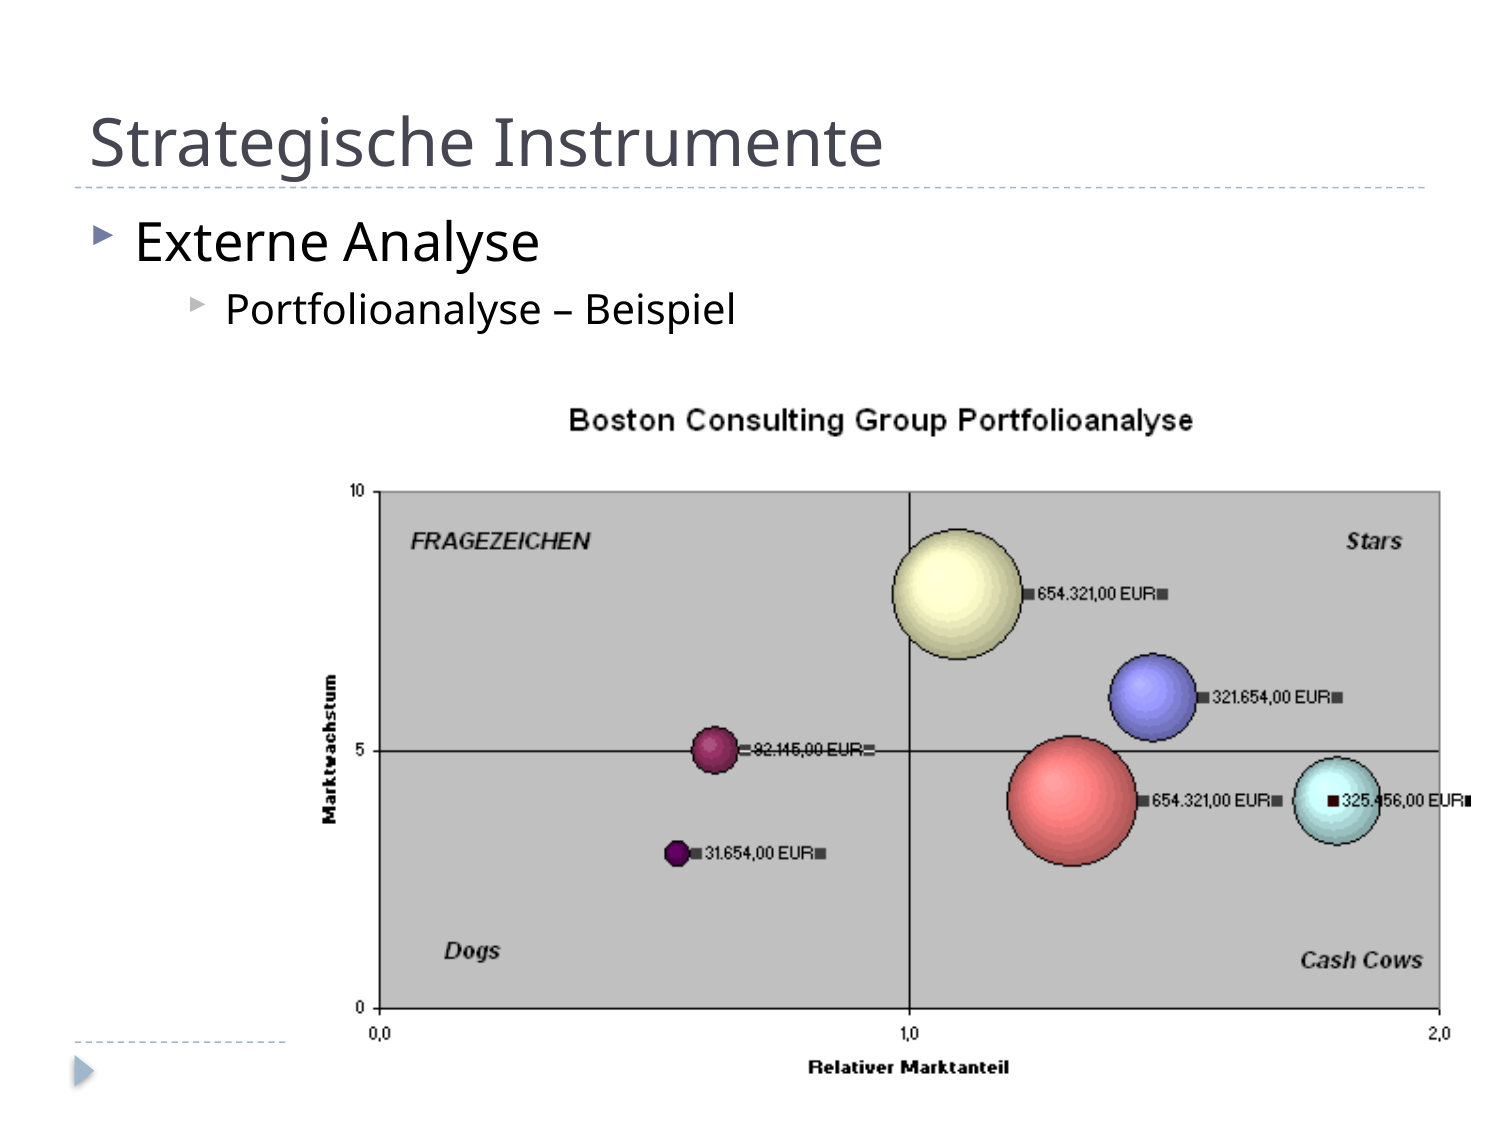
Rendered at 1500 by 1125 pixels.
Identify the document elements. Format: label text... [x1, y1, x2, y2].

picture [289, 373, 1471, 1105]
title Strategische Instrumente [75, 24, 1425, 188]
list Externe Analyse Portfolioanalyse – Beispiel [75, 200, 1425, 1006]
